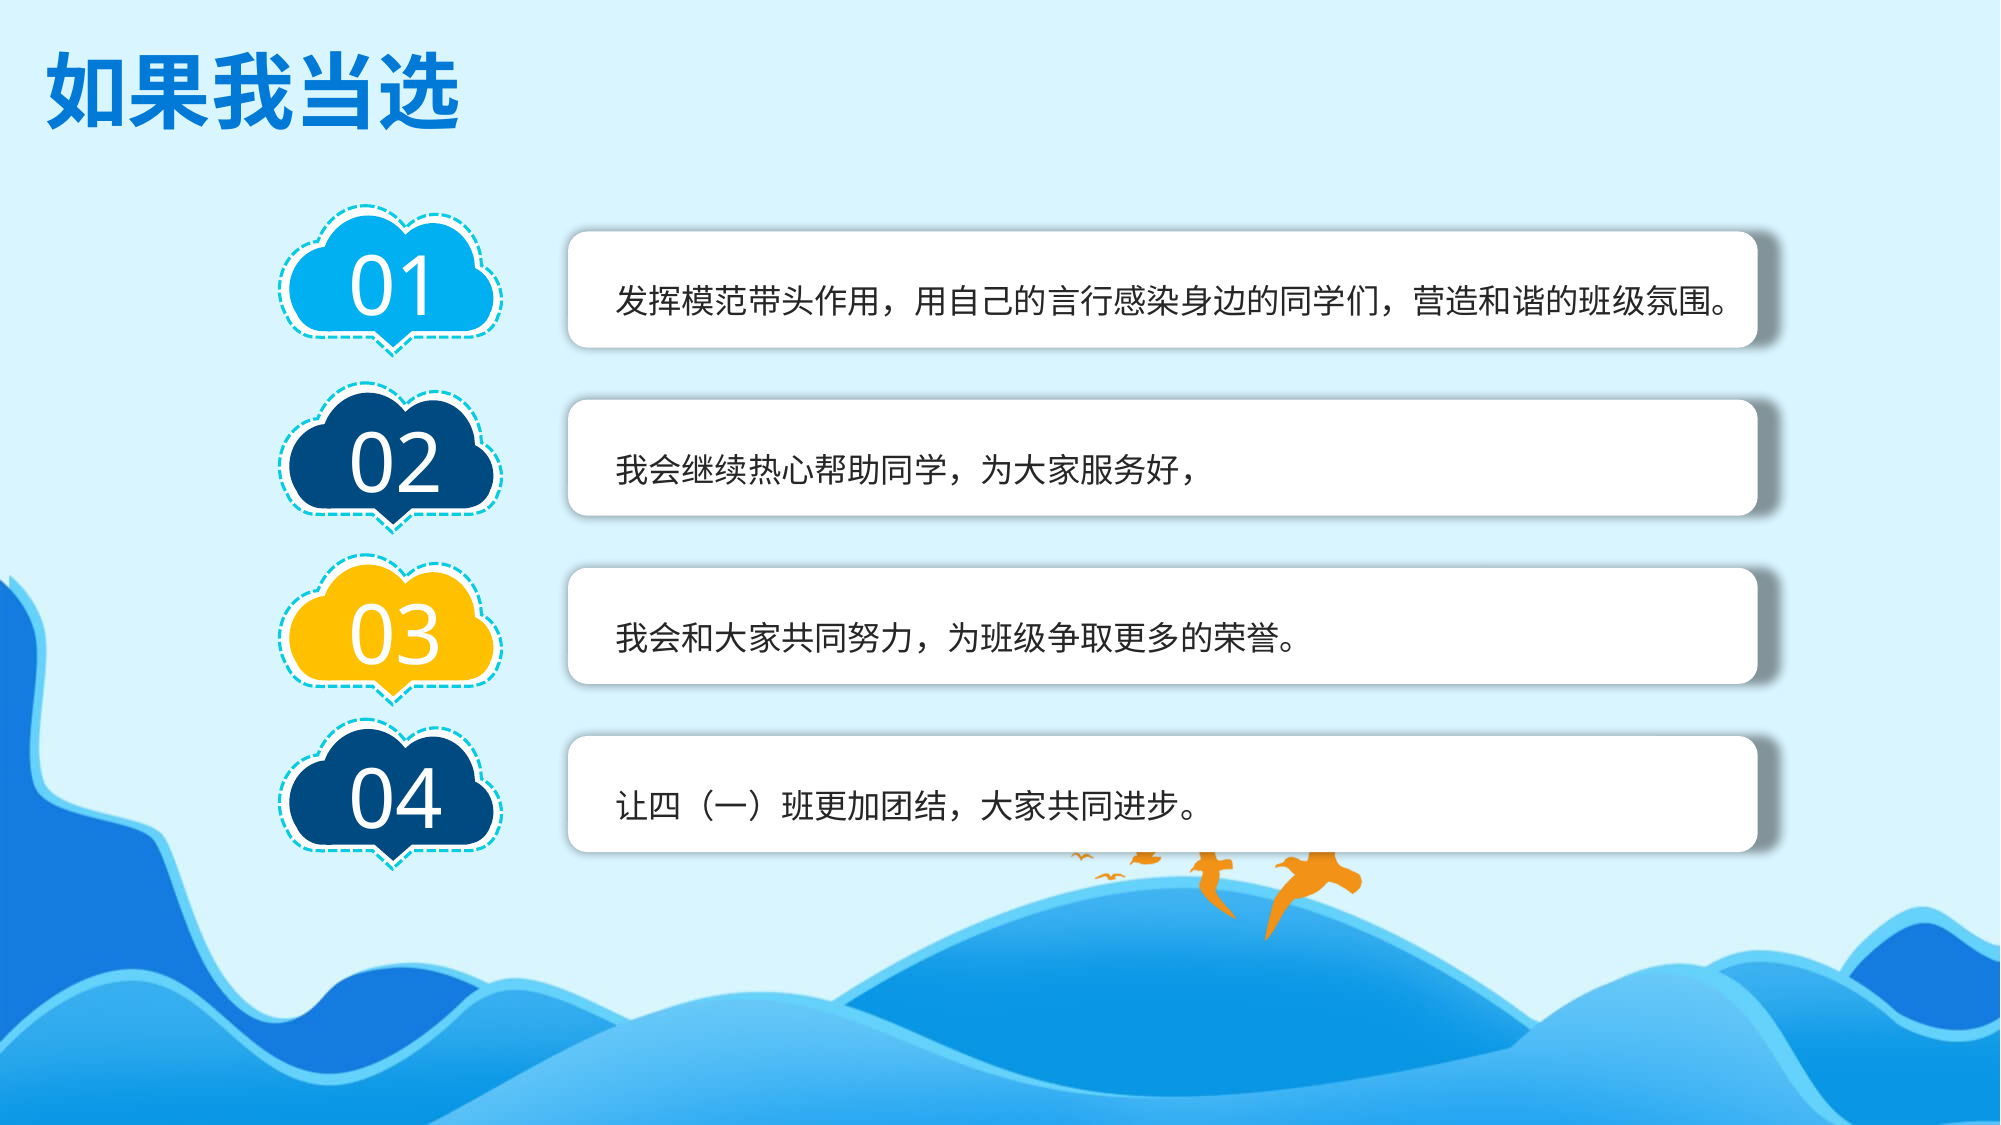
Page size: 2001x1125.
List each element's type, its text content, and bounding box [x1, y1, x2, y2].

picture [0, 0, 2000, 1125]
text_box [279, 554, 502, 705]
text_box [279, 719, 502, 869]
text_box 如果我当选 [30, 32, 568, 147]
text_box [568, 567, 1758, 684]
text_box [568, 399, 1758, 516]
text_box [279, 382, 502, 533]
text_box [568, 735, 1758, 853]
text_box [568, 231, 1758, 348]
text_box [279, 205, 502, 356]
